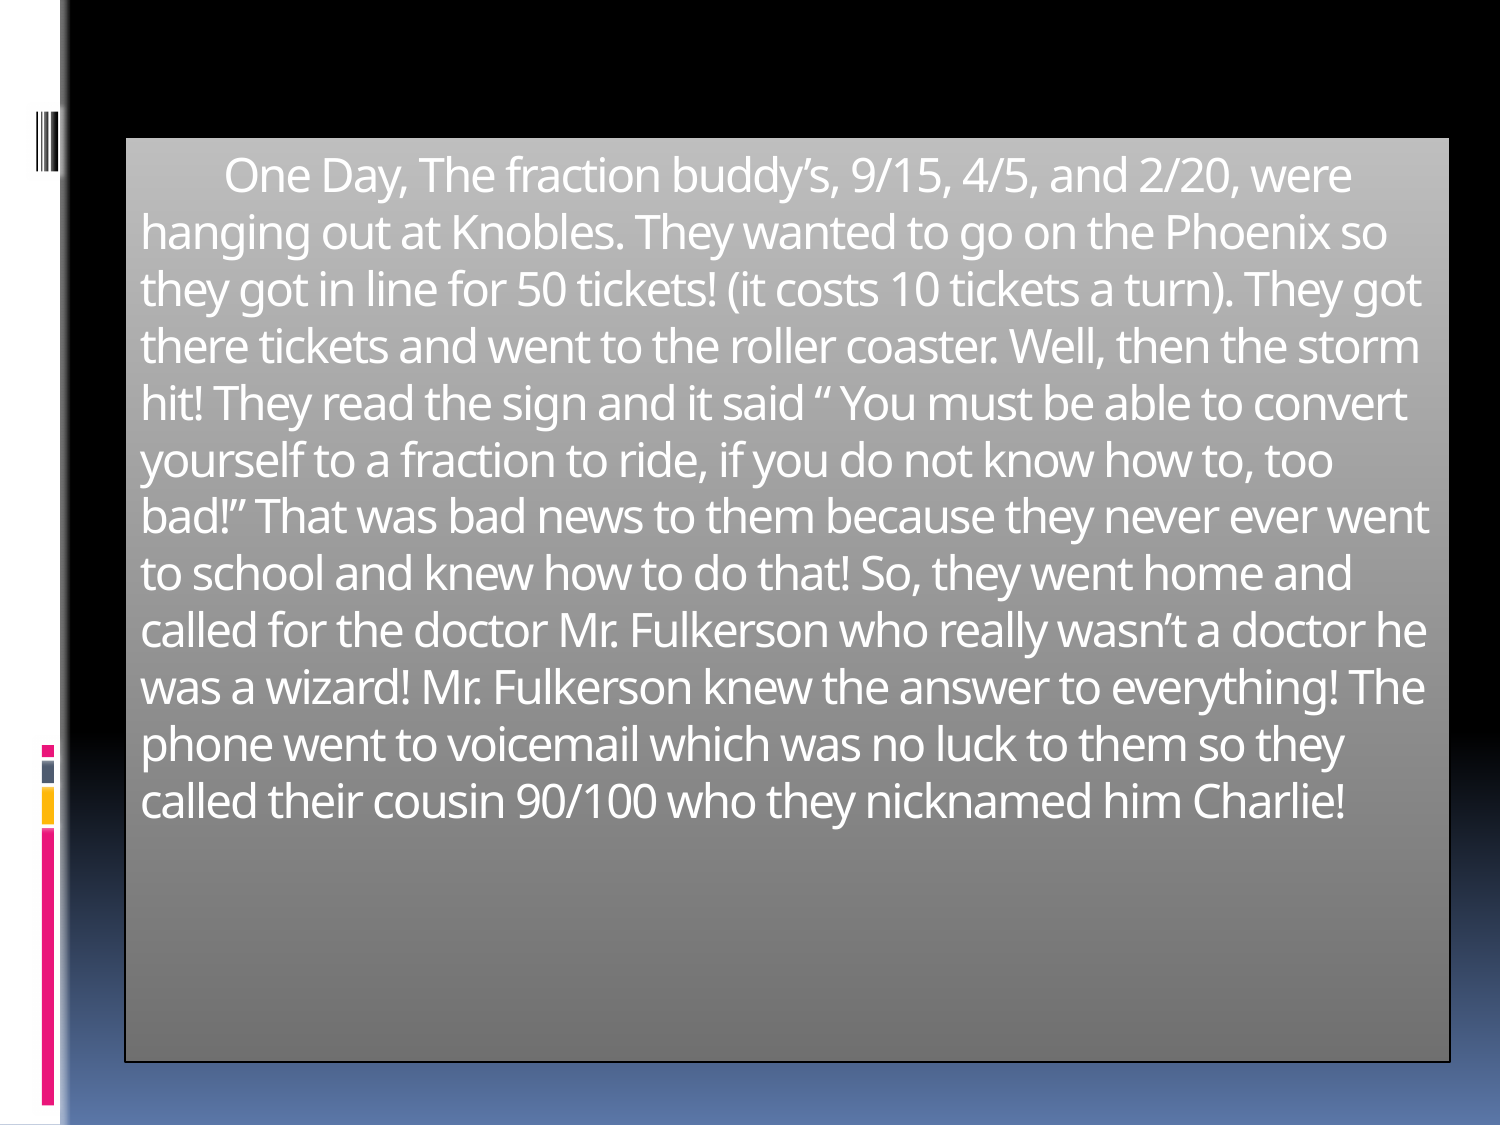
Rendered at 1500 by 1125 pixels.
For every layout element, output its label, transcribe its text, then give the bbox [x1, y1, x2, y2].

title One Day, The fraction buddy’s, 9/15, 4/5, and 2/20, were hanging out at Knobles. They wanted to go on the Phoenix so they got in line for 50 tickets! (it costs 10 tickets a turn). They got there tickets and went to the roller coaster. Well, then the storm hit! They read the sign and it said “ You must be able to convert yourself to a fraction to ride, if you do not know how to, too bad!” That was bad news to them because they never ever went to school and knew how to do that! So, they went home and called for the doctor Mr. Fulkerson who really wasn’t a doctor he was a wizard! Mr. Fulkerson knew the answer to everything! The phone went to voicemail which was no luck to them so they called their cousin 90/100 who they nicknamed him Charlie! [124, 137, 1451, 1063]
